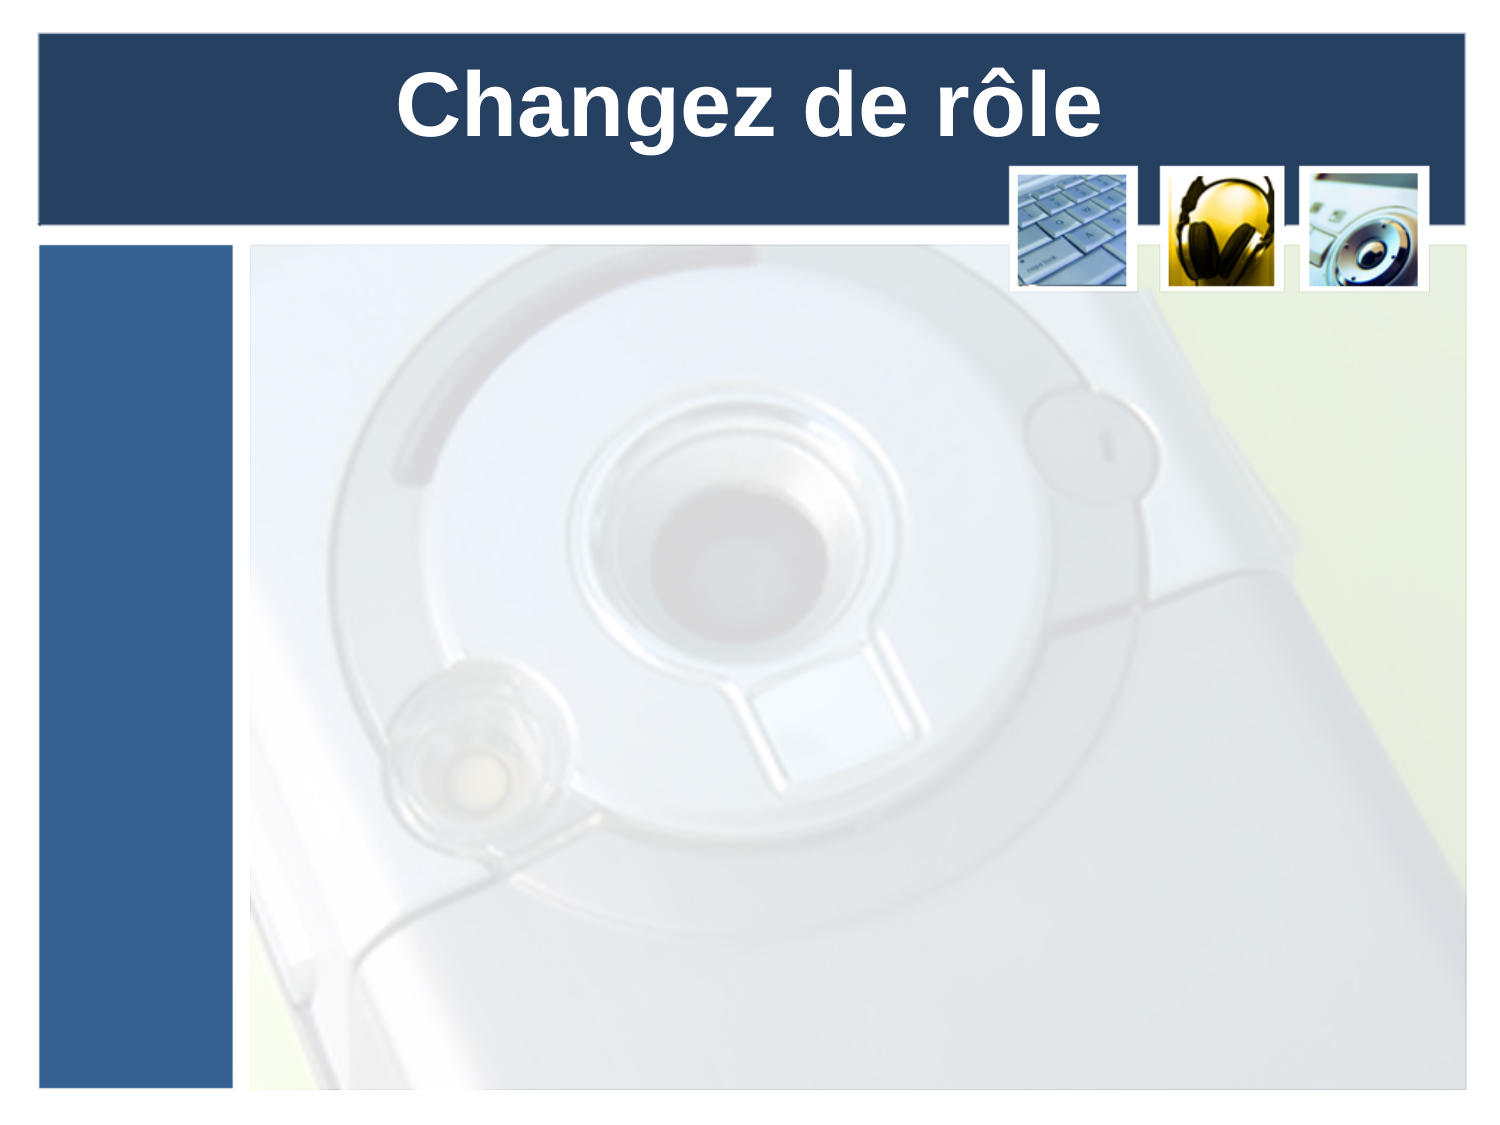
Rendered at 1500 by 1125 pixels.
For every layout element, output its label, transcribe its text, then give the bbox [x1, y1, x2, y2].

title Changez de rôle [75, 37, 1425, 163]
picture [0, 0, 1500, 1125]
